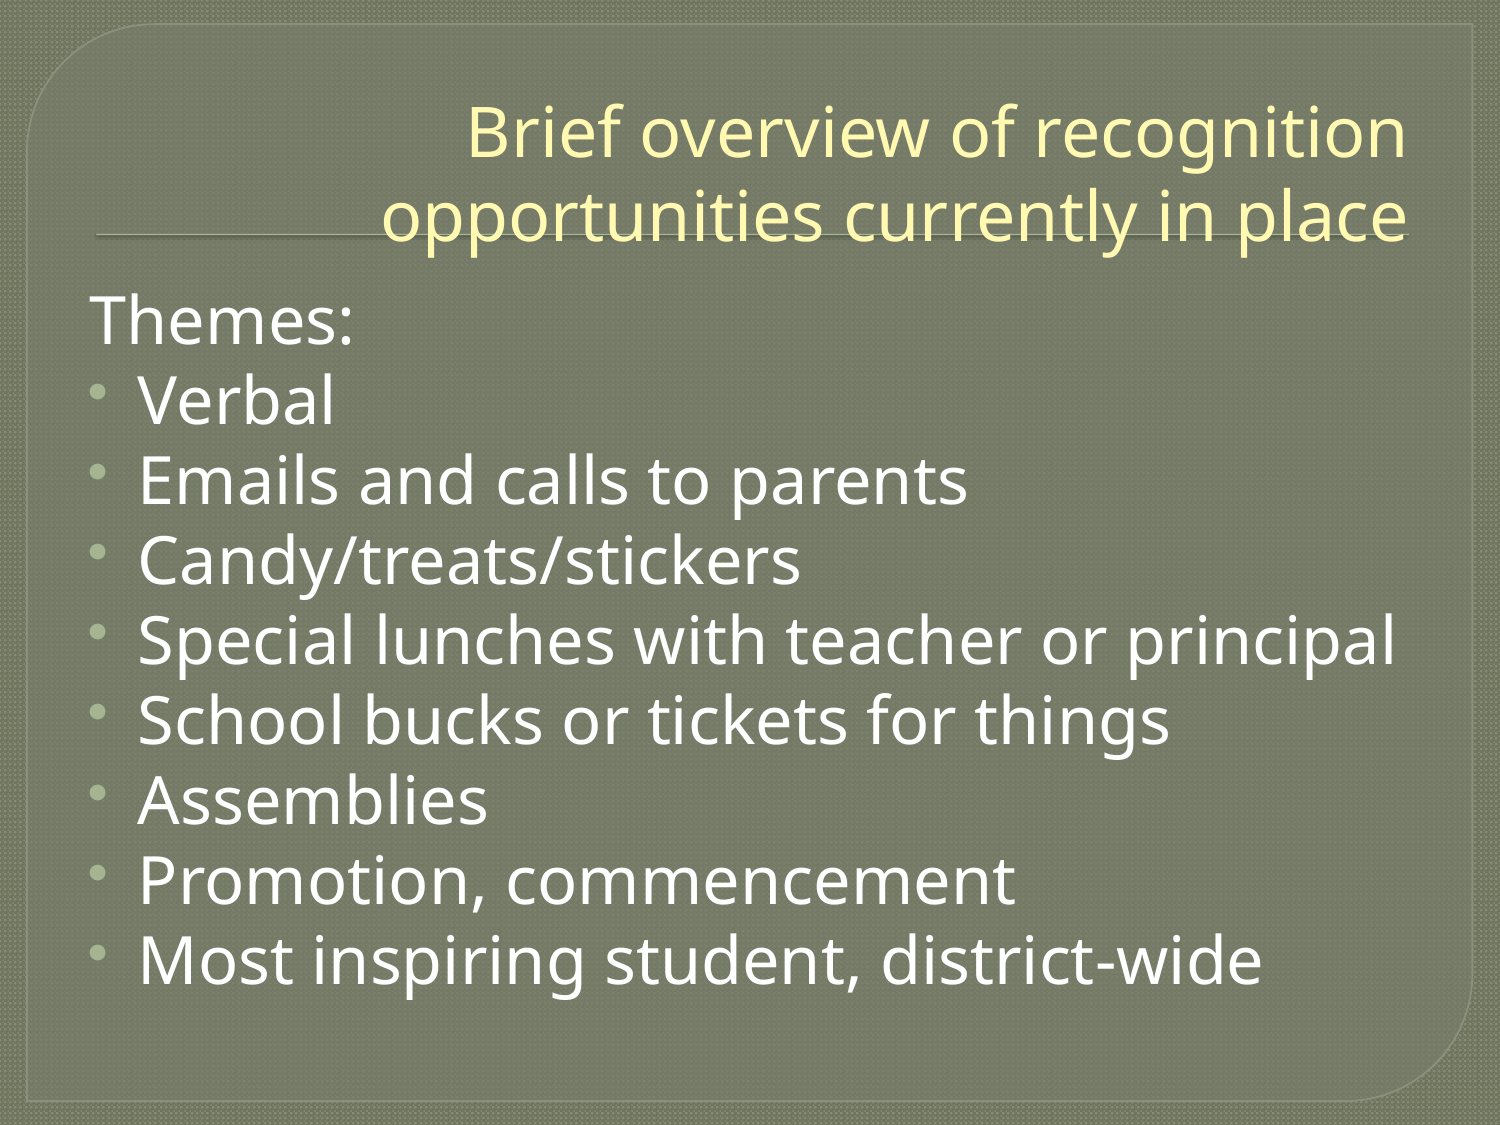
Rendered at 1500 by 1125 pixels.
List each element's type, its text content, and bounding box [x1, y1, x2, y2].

list Themes: Verbal Emails and calls to parents Candy/treats/stickers Special lunches with teacher or principal School bucks or tickets for things Assemblies Promotion, commencement Most inspiring student, district-wide [75, 270, 1425, 1013]
title Brief overview of recognition opportunities currently in place [75, 75, 1425, 263]
